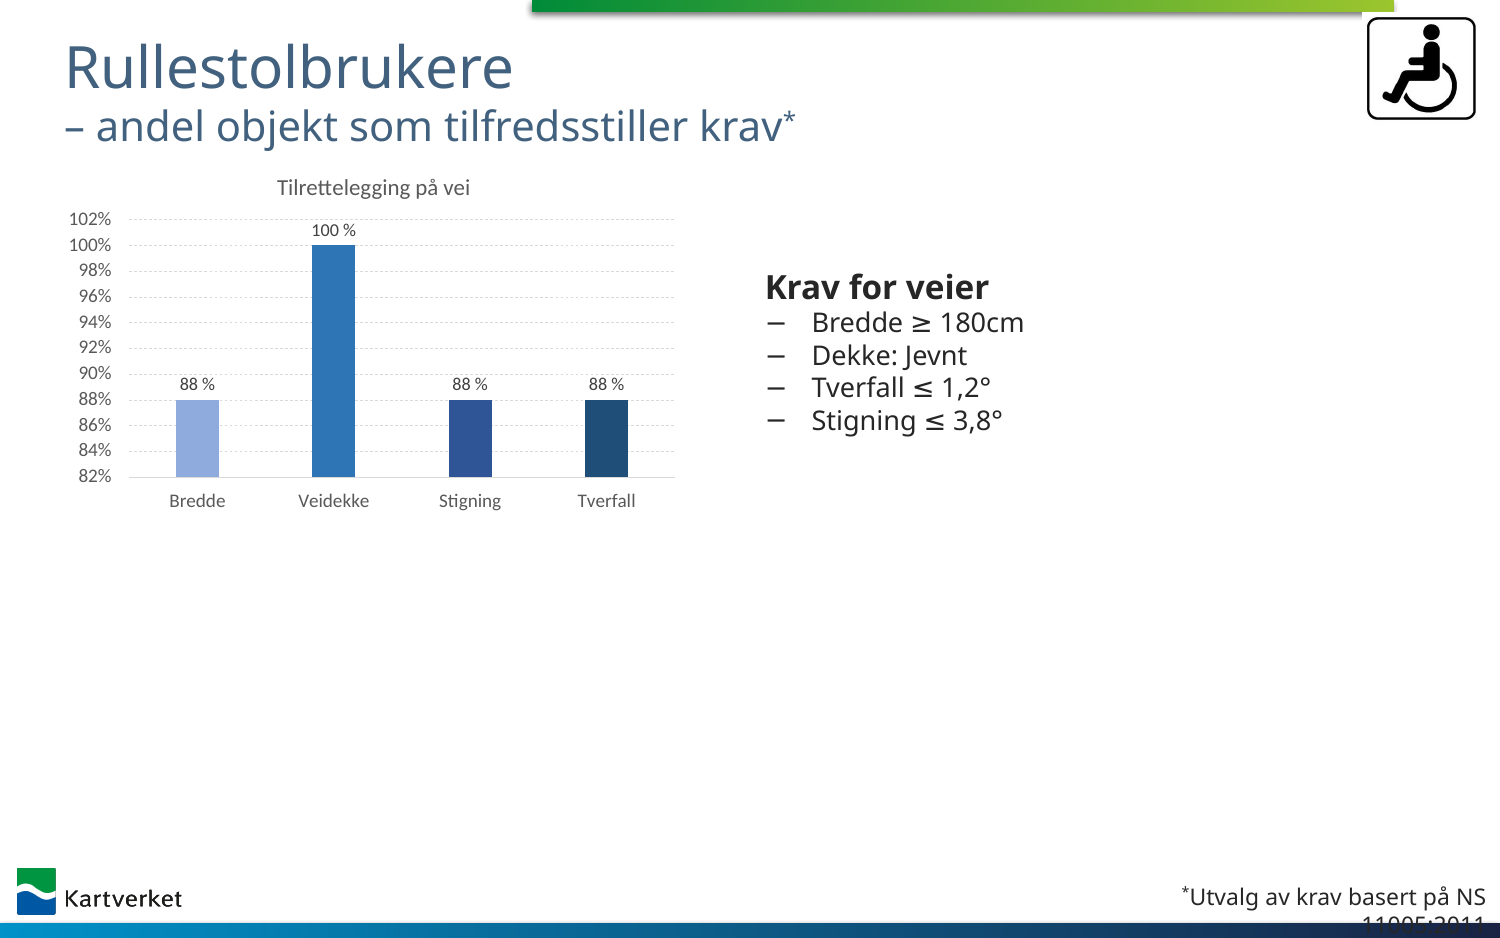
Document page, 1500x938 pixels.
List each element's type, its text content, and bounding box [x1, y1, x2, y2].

text_box Rullestolbrukere – andel objekt som tilfredsstiller krav* [49, 25, 1431, 158]
picture [1362, 12, 1481, 126]
text_box *Utvalg av krav basert på NS 11005:2011 [1068, 873, 1500, 938]
text_box Krav for veier Bredde ≥ 180cm Dekke: Jevnt Tverfall ≤ 1,2° Stigning ≤ 3,8° [750, 258, 1234, 444]
picture [62, 166, 686, 519]
